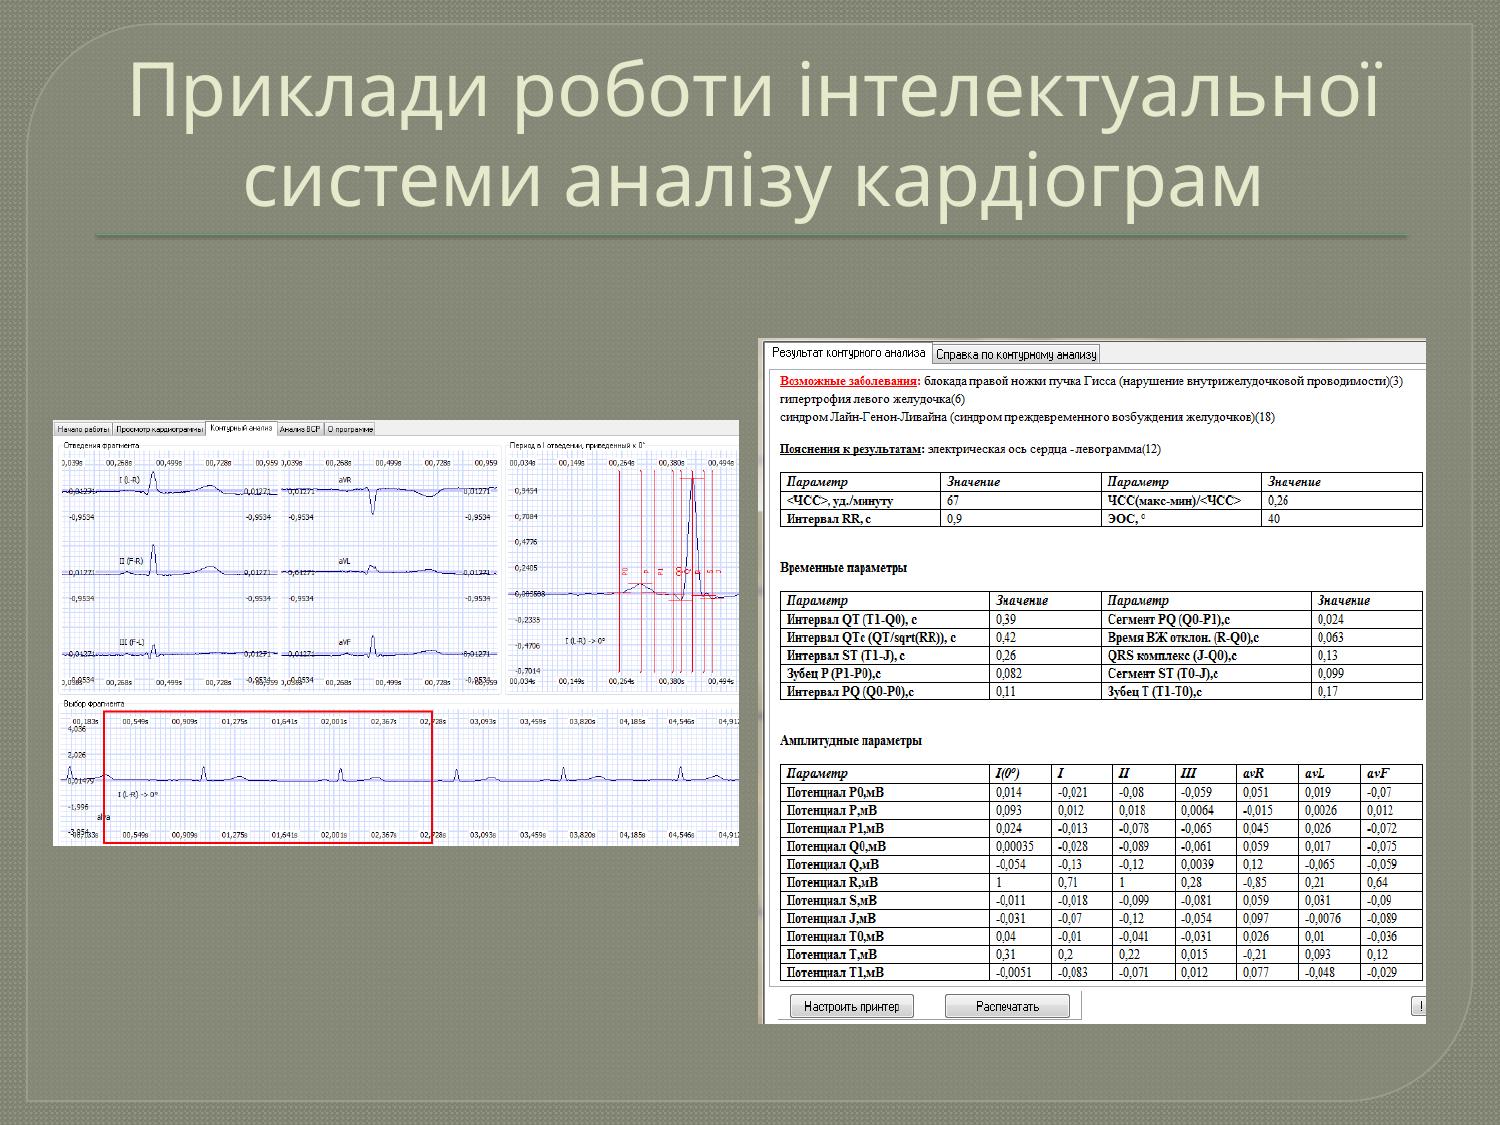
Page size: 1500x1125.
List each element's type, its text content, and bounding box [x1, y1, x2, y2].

picture [758, 337, 1426, 1024]
title Приклади роботи інтелектуальної системи аналізу кардіограм [75, 41, 1425, 230]
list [52, 420, 739, 847]
